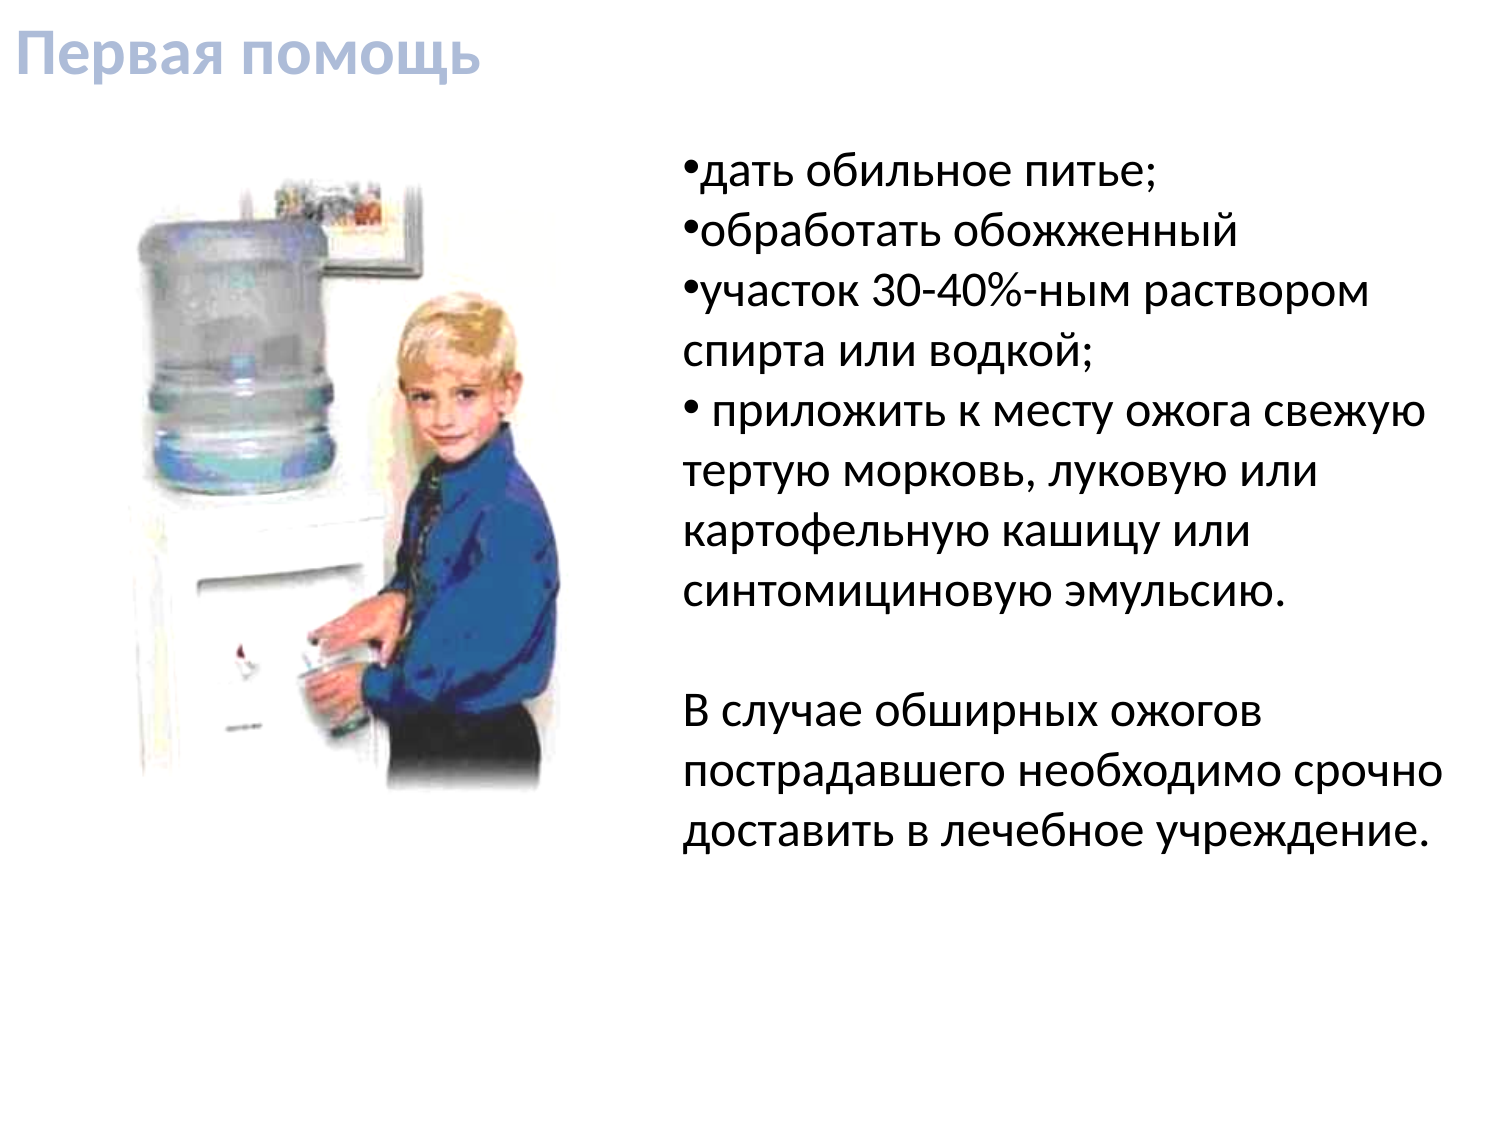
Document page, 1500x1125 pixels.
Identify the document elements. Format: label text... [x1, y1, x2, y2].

text_box Первая помощь [0, 0, 1500, 95]
text_box дать обильное питье; обработать обожженный участок 30-40%-ным раствором спирта или водкой; приложить к месту ожога свежую тертую морковь, луковую или картофельную кашицу или синтомициновую эмульсию. В случае обширных ожогов пострадавшего необходимо срочно доставить в лечебное учреждение. [667, 128, 1465, 924]
picture [105, 163, 606, 805]
